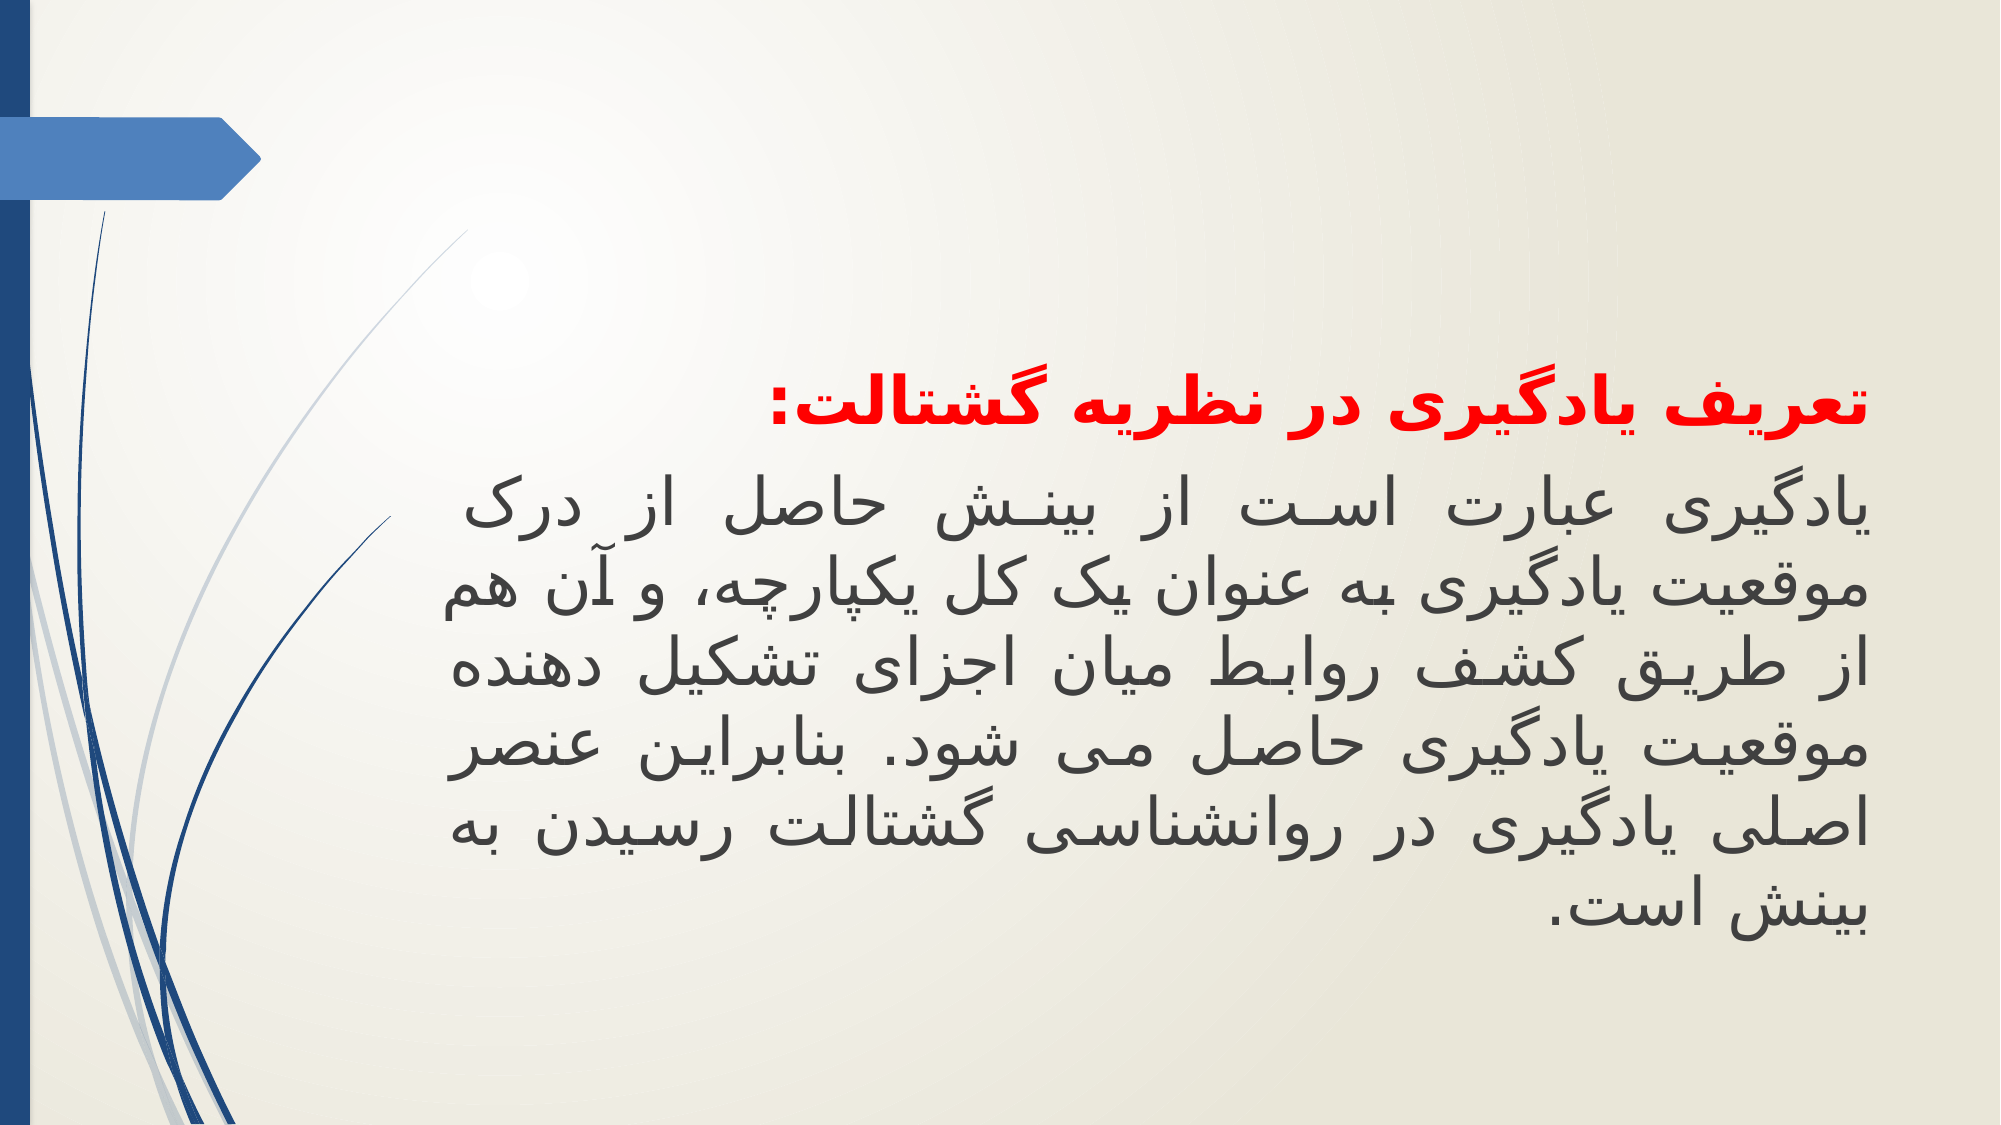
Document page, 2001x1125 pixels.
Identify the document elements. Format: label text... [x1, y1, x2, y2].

list تعریف یادگیری در نظریه گشتالت: یادگیری عبارت است از بینش حاصل از درک موقعیت یادگیری به عنوان یک کل یکپارچه، و آن هم از طریق کشف روابط میان اجزای تشکیل دهنده موقعیت یادگیری حاصل می شود. بنابراین عنصر اصلی یادگیری در روانشناسی گشتالت رسیدن به بینش است. [424, 350, 1888, 970]
